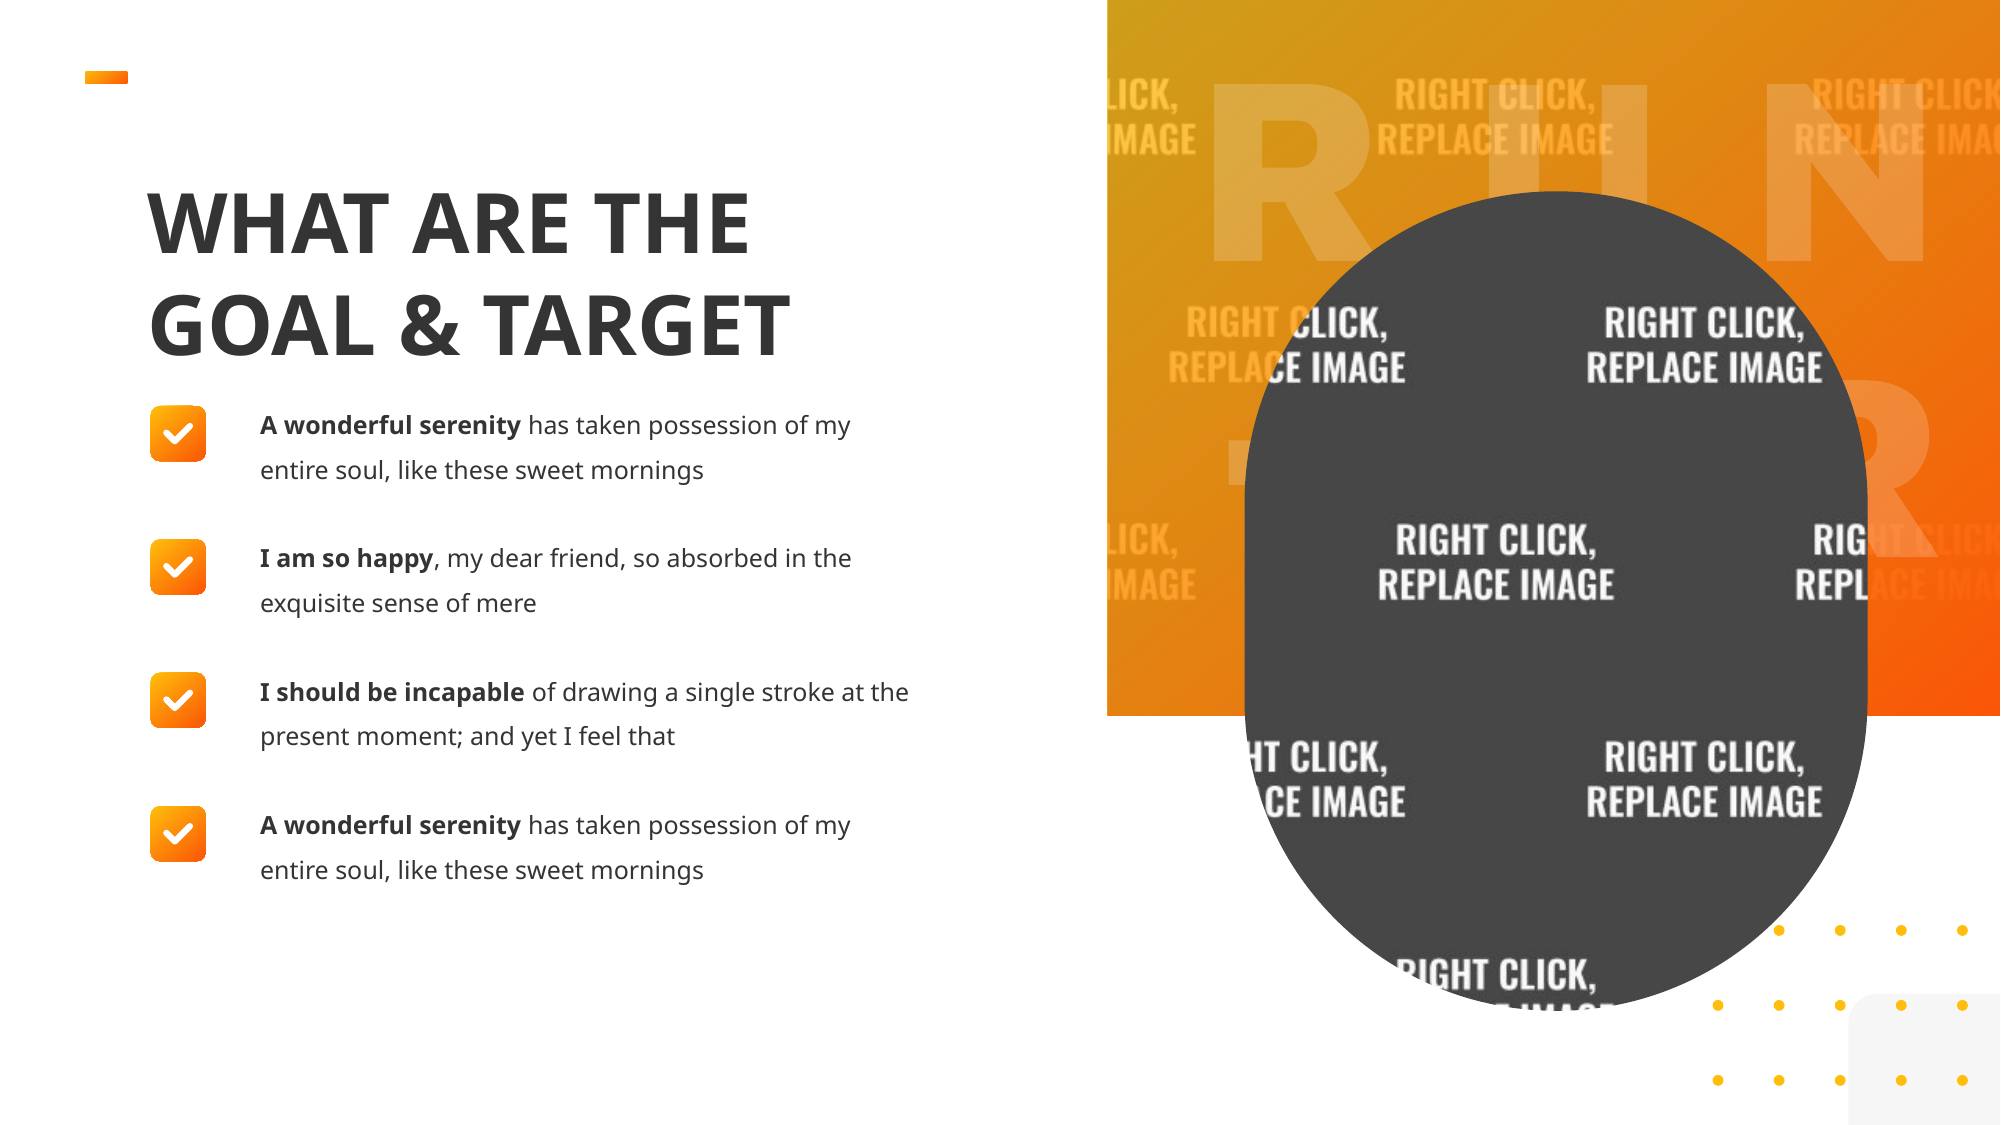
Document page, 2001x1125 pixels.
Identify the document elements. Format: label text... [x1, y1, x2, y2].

text_box [163, 823, 194, 845]
text_box [163, 422, 194, 445]
text_box [149, 538, 207, 596]
text_box [149, 671, 207, 729]
text_box [149, 404, 207, 463]
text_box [1213, 83, 1939, 557]
picture [1107, 0, 2000, 1011]
text_box A wonderful serenity has taken possession of my entire soul, like these sweet mornings [245, 787, 933, 892]
text_box [163, 689, 194, 712]
text_box [163, 556, 194, 578]
text_box A wonderful serenity has taken possession of my entire soul, like these sweet mornings [245, 386, 933, 492]
text_box [149, 805, 207, 863]
text_box I should be incapable of drawing a single stroke at the present moment; and yet I feel that [245, 653, 933, 759]
list WHAT ARE THE GOAL & TARGET [132, 161, 1000, 386]
text_box I am so happy, my dear friend, so absorbed in the exquisite sense of mere [245, 520, 933, 625]
